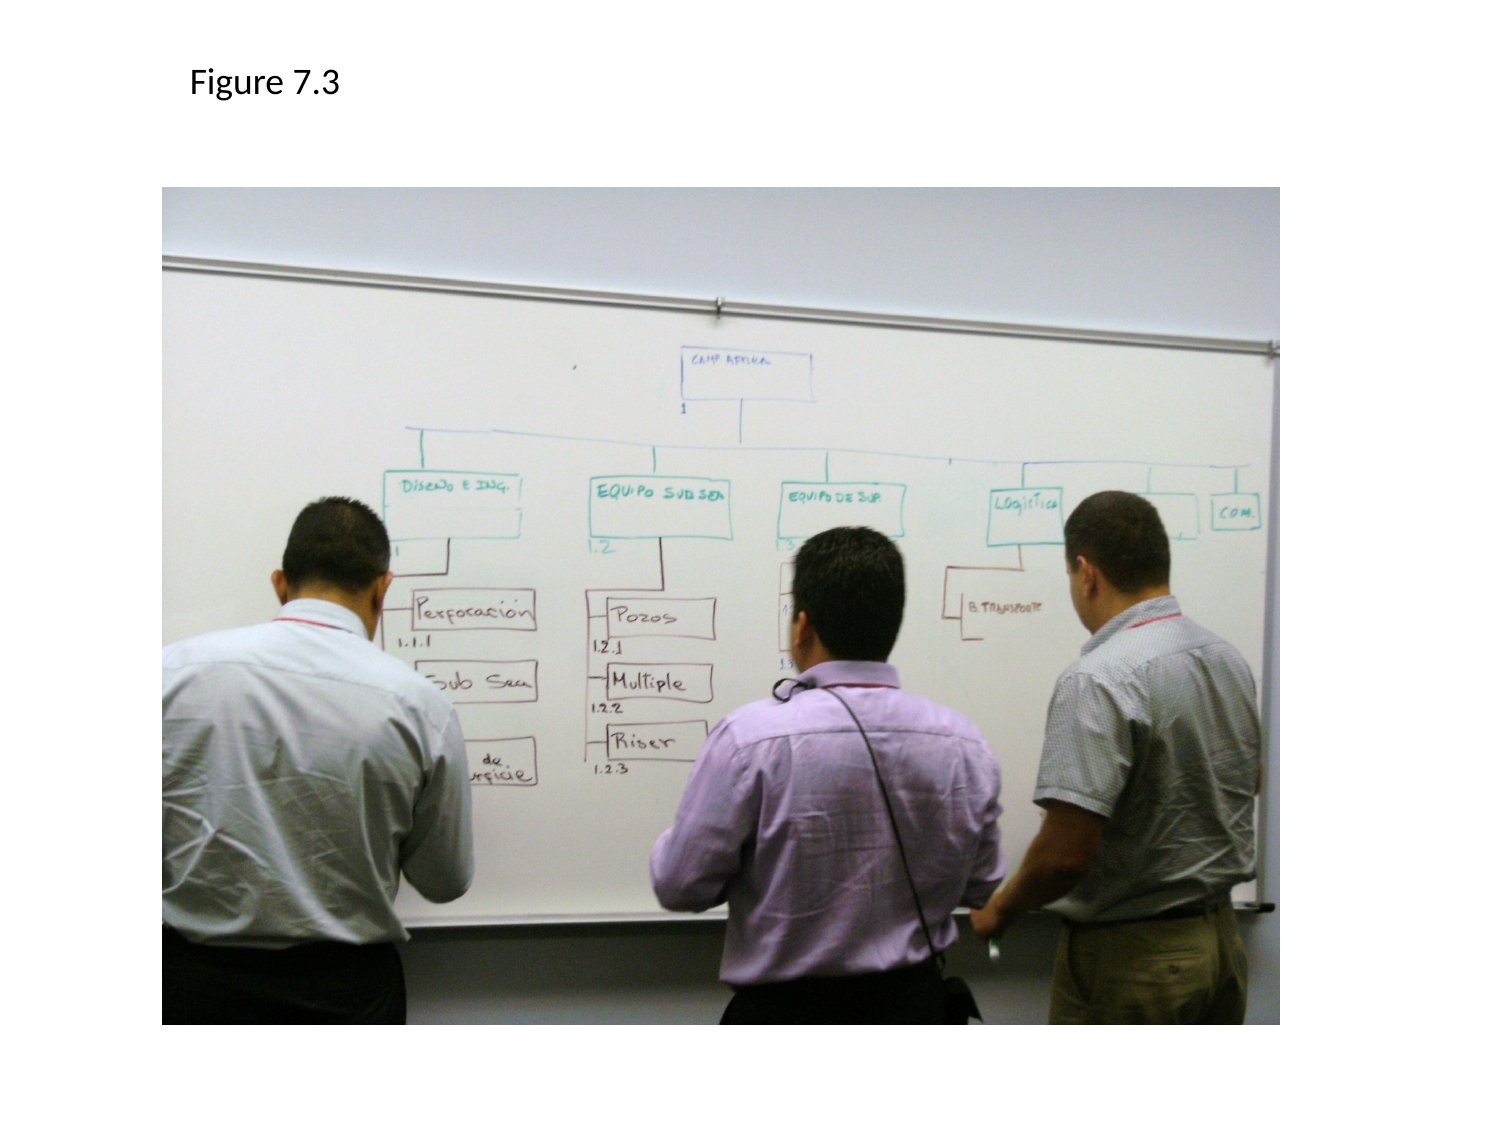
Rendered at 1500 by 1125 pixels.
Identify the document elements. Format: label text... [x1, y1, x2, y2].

picture [162, 187, 1280, 1026]
text_box Figure 7.3 [174, 49, 675, 110]
